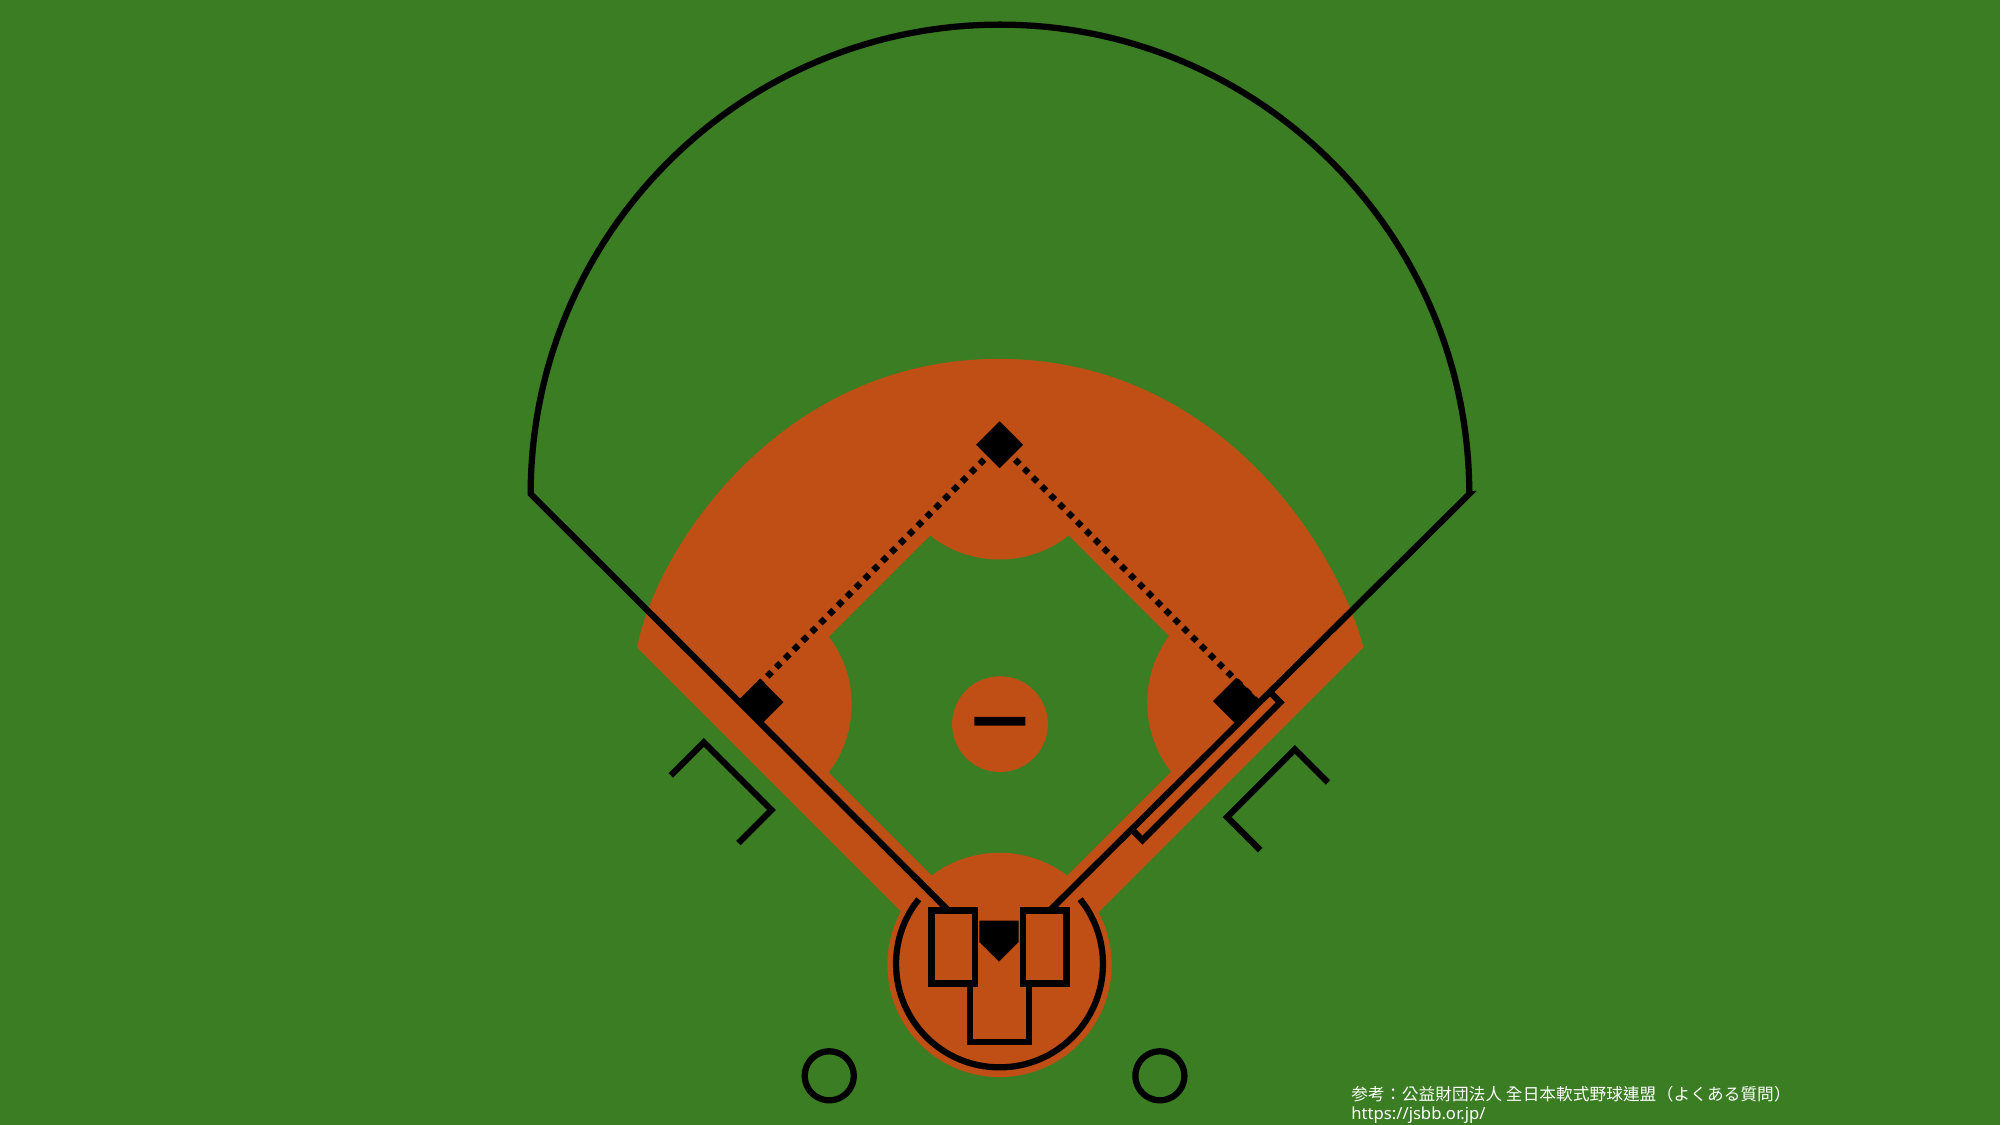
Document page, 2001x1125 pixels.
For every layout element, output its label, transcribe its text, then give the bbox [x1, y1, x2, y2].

text_box 参考：公益財団法人 全日本軟式野球連盟（よくある質問） https://jsbb.or.jp/ [1336, 1075, 1933, 1125]
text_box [530, 24, 1470, 1101]
